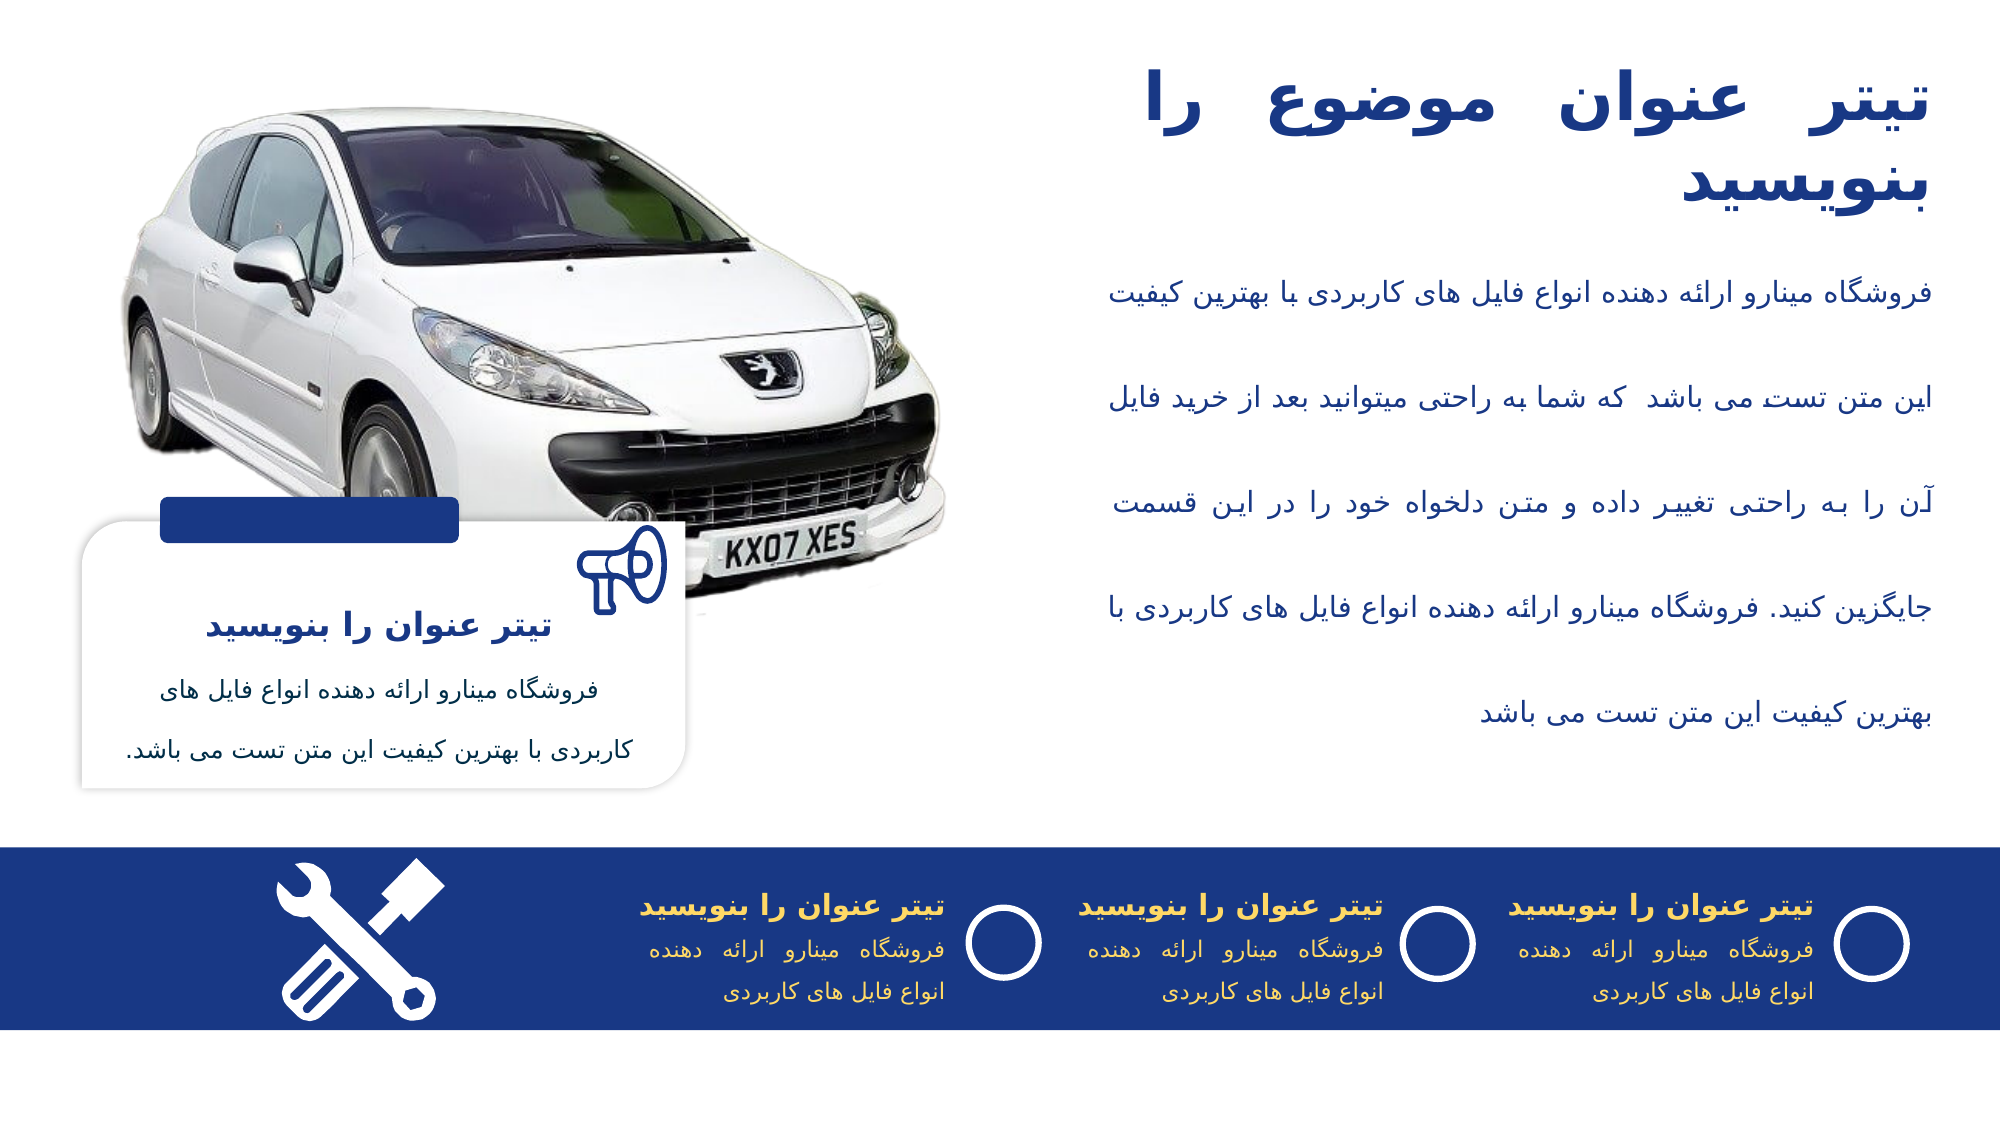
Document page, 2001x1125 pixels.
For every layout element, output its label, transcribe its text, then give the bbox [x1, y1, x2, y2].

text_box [276, 858, 446, 1022]
text_box فروشگاه مینارو ارائه دهنده انواع فایل های کاربردی با بهترین کیفیت این متن تست می باشد که شما به راحتی میتوانید بعد از خرید فایل آن را به راحتی تغییر داده و متن دلخواه خود را در این قسمت جایگزین کنید. فروشگاه مینارو ارائه دهنده انواع فایل های کاربردی با بهترین کیفیت این متن تست می باشد [1092, 196, 1948, 736]
text_box تیتر عنوان موضوع را بنویسید [1092, 46, 1948, 196]
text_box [0, 847, 2000, 1031]
picture [100, 46, 962, 680]
text_box [80, 528, 687, 790]
text_box تیتر عنوان را بنویسید فروشگاه مینارو ارائه دهنده انواع فایل های کاربردی با بهترین کیفیت این متن تست می باشد. [100, 680, 659, 771]
